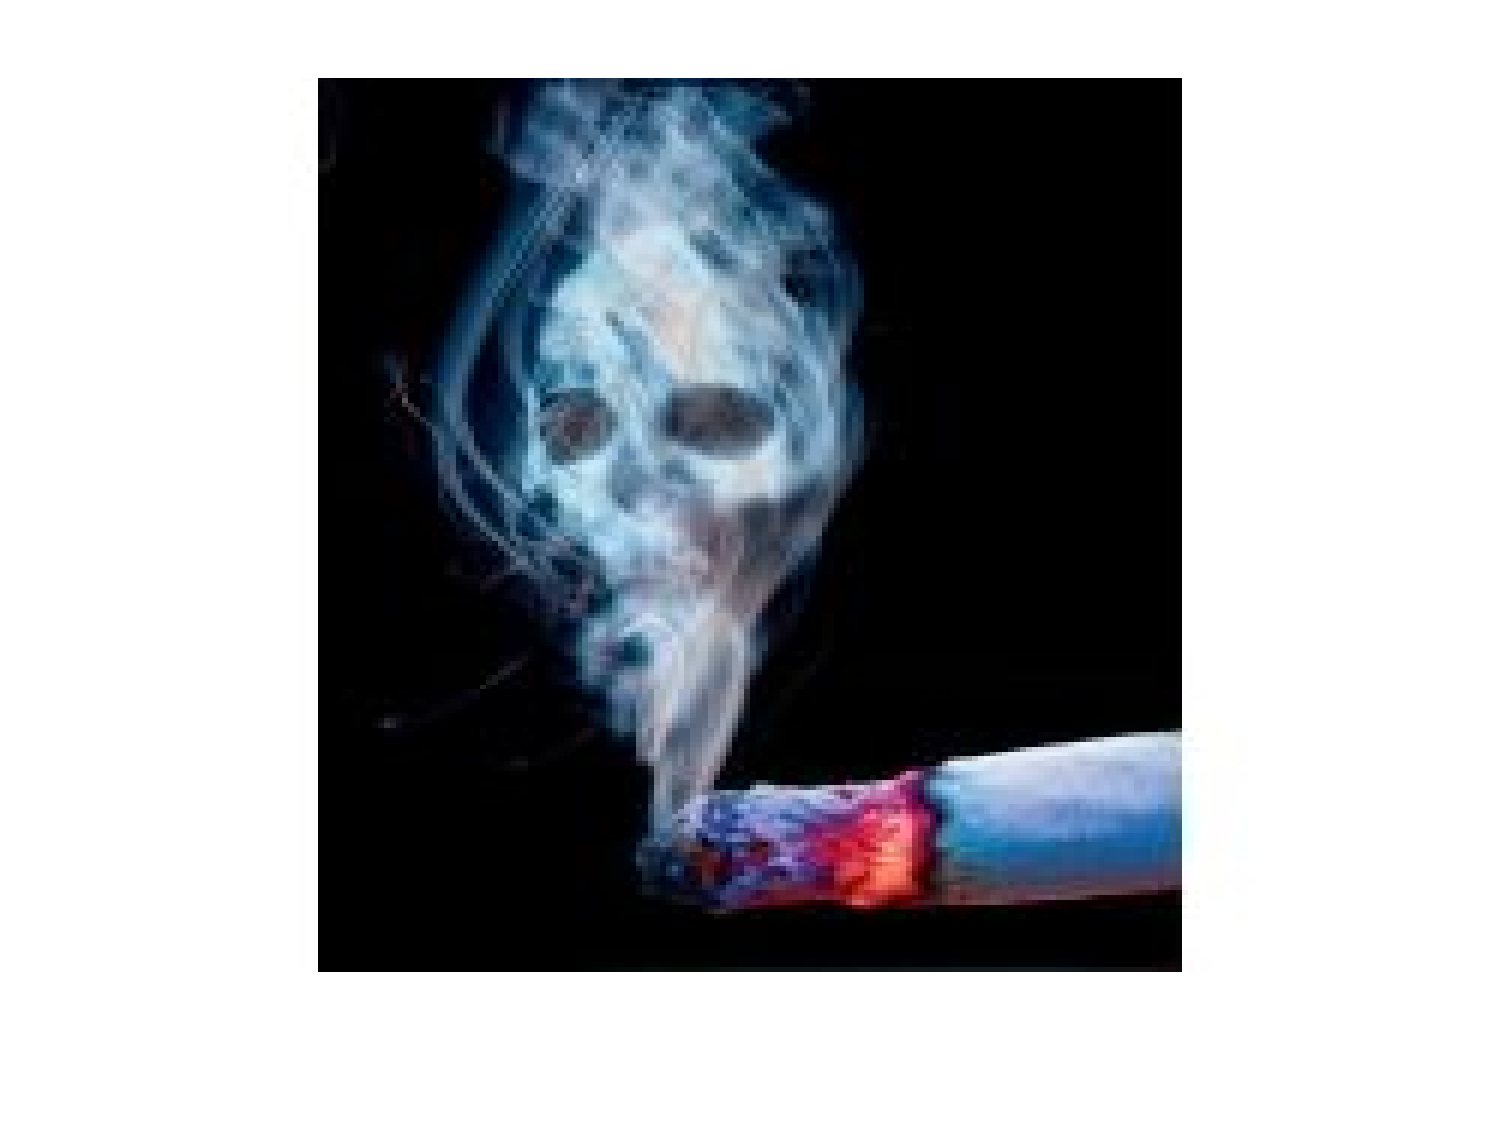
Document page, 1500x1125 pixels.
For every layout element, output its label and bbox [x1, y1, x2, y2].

list [0, 77, 1500, 972]
